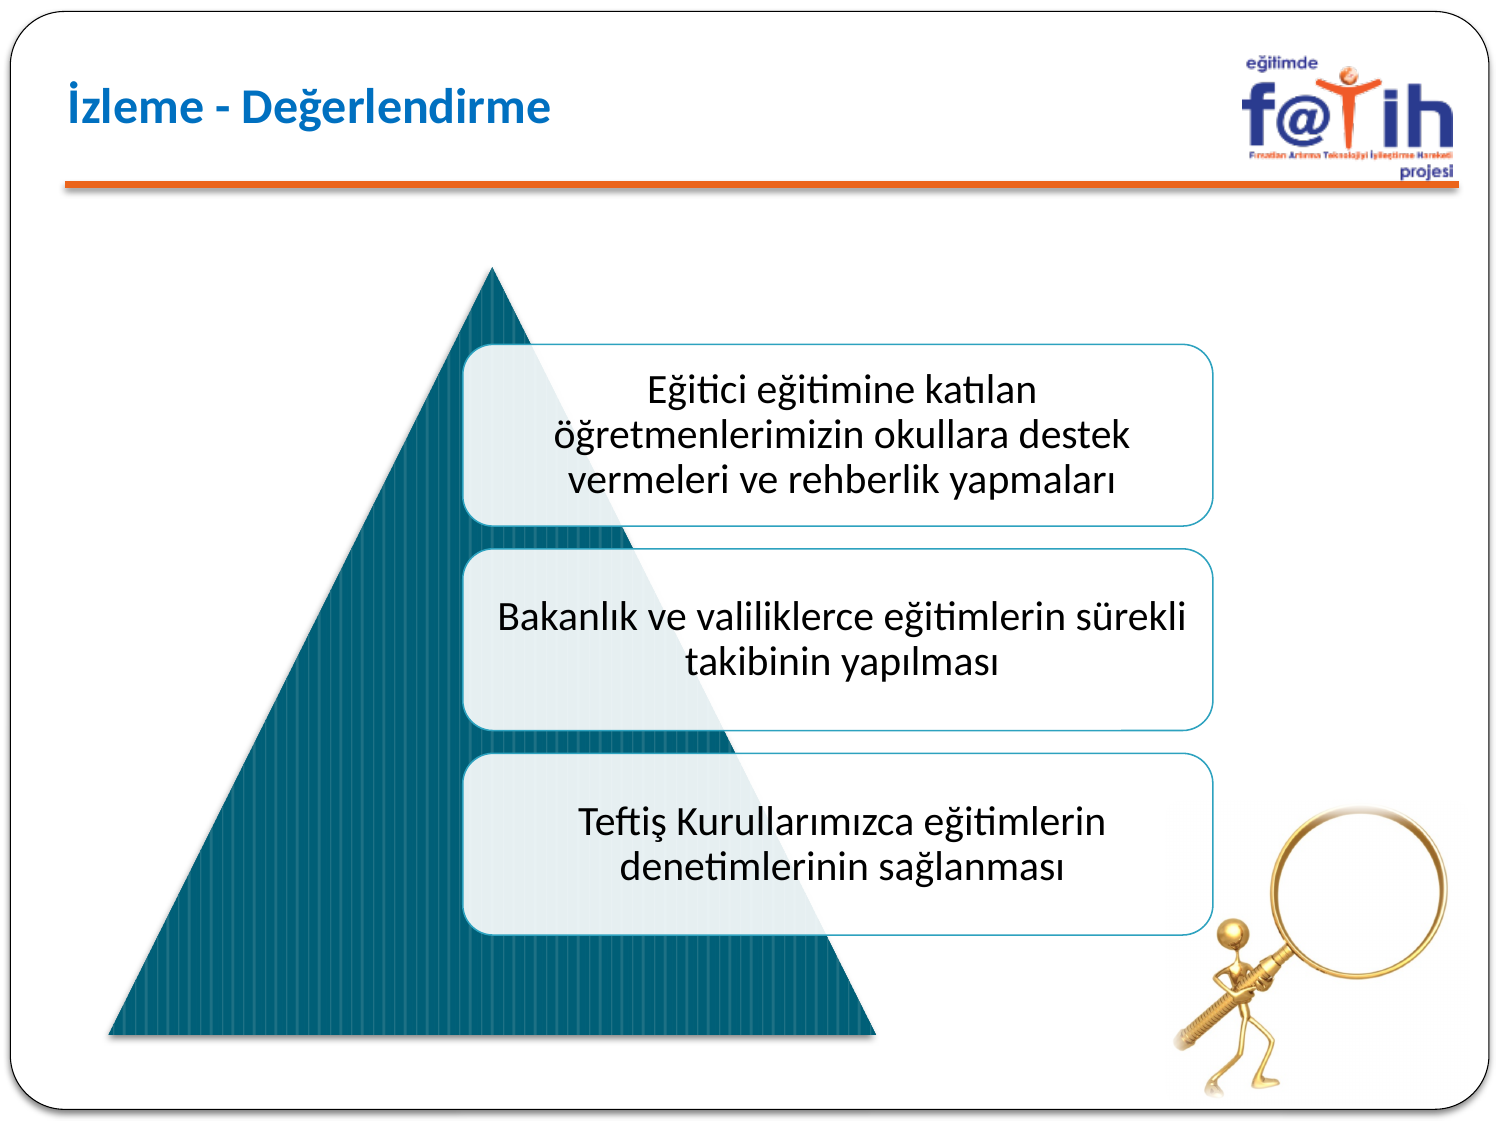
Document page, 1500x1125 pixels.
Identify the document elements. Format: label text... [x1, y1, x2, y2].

picture [1242, 54, 1453, 182]
text_box İzleme - Değerlendirme [53, 66, 1187, 149]
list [88, 266, 1329, 1036]
picture [1163, 798, 1471, 1107]
